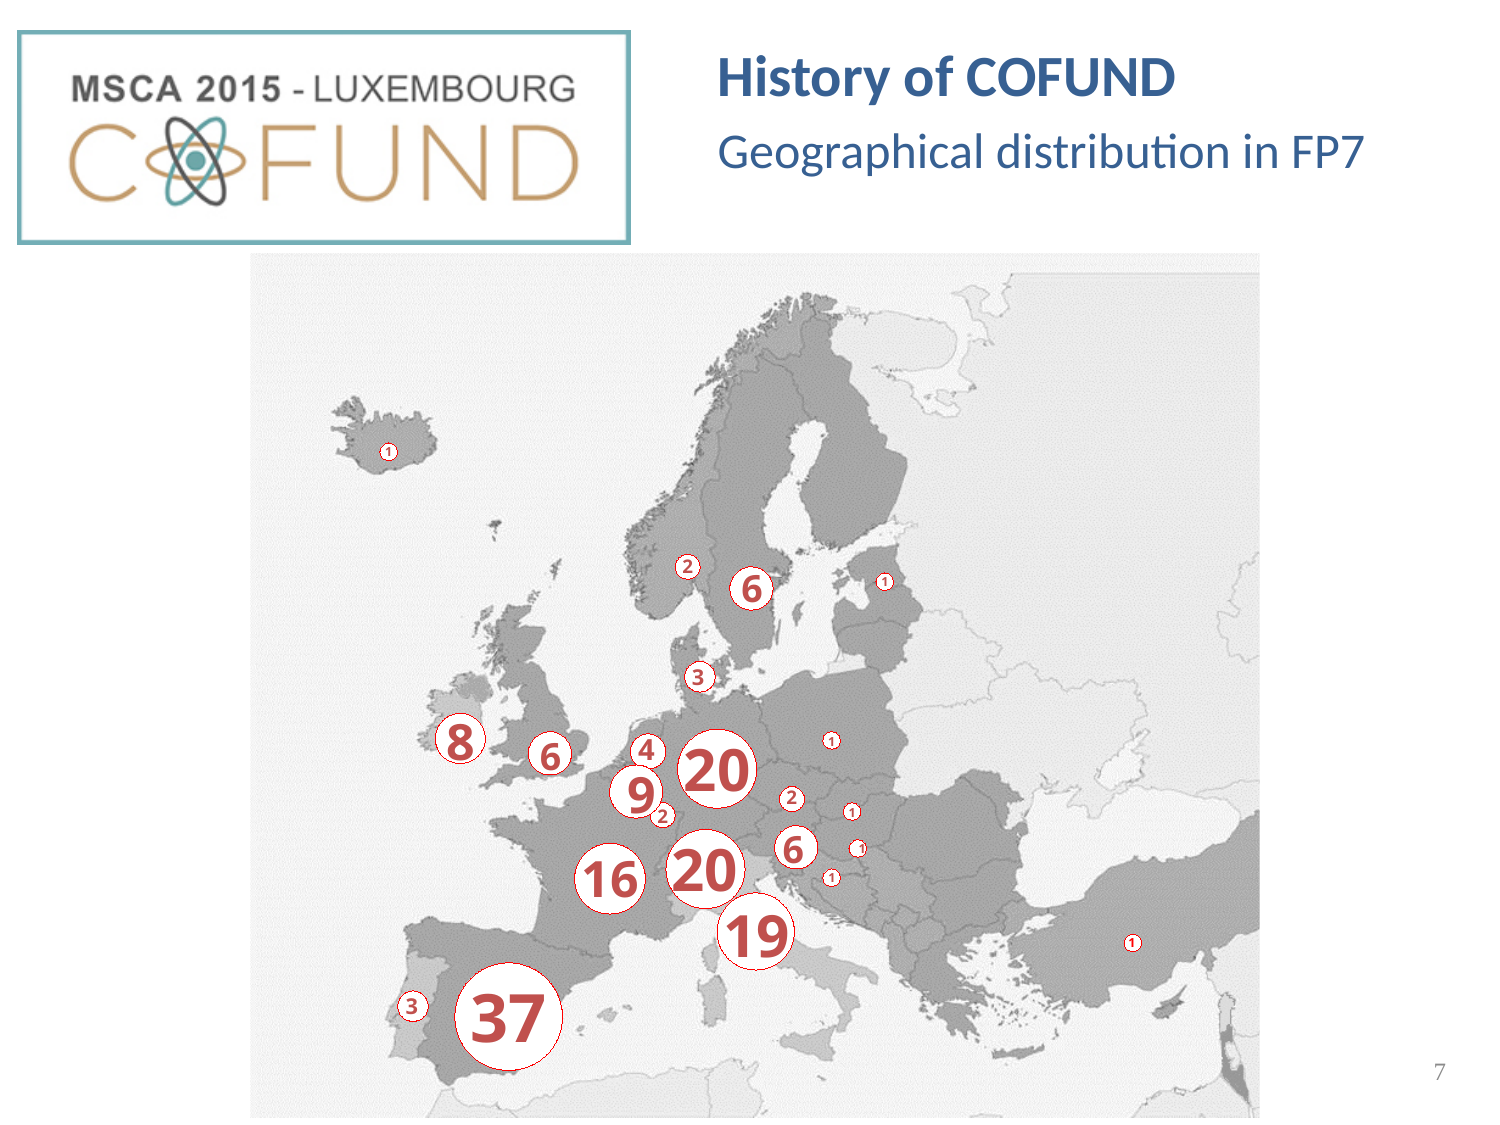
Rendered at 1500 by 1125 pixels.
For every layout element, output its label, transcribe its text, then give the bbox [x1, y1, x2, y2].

footer 7 [1264, 1040, 1462, 1101]
picture [250, 253, 1260, 1118]
text_box History of COFUND Geographical distribution in FP7 [702, 30, 1483, 245]
picture [17, 30, 631, 246]
